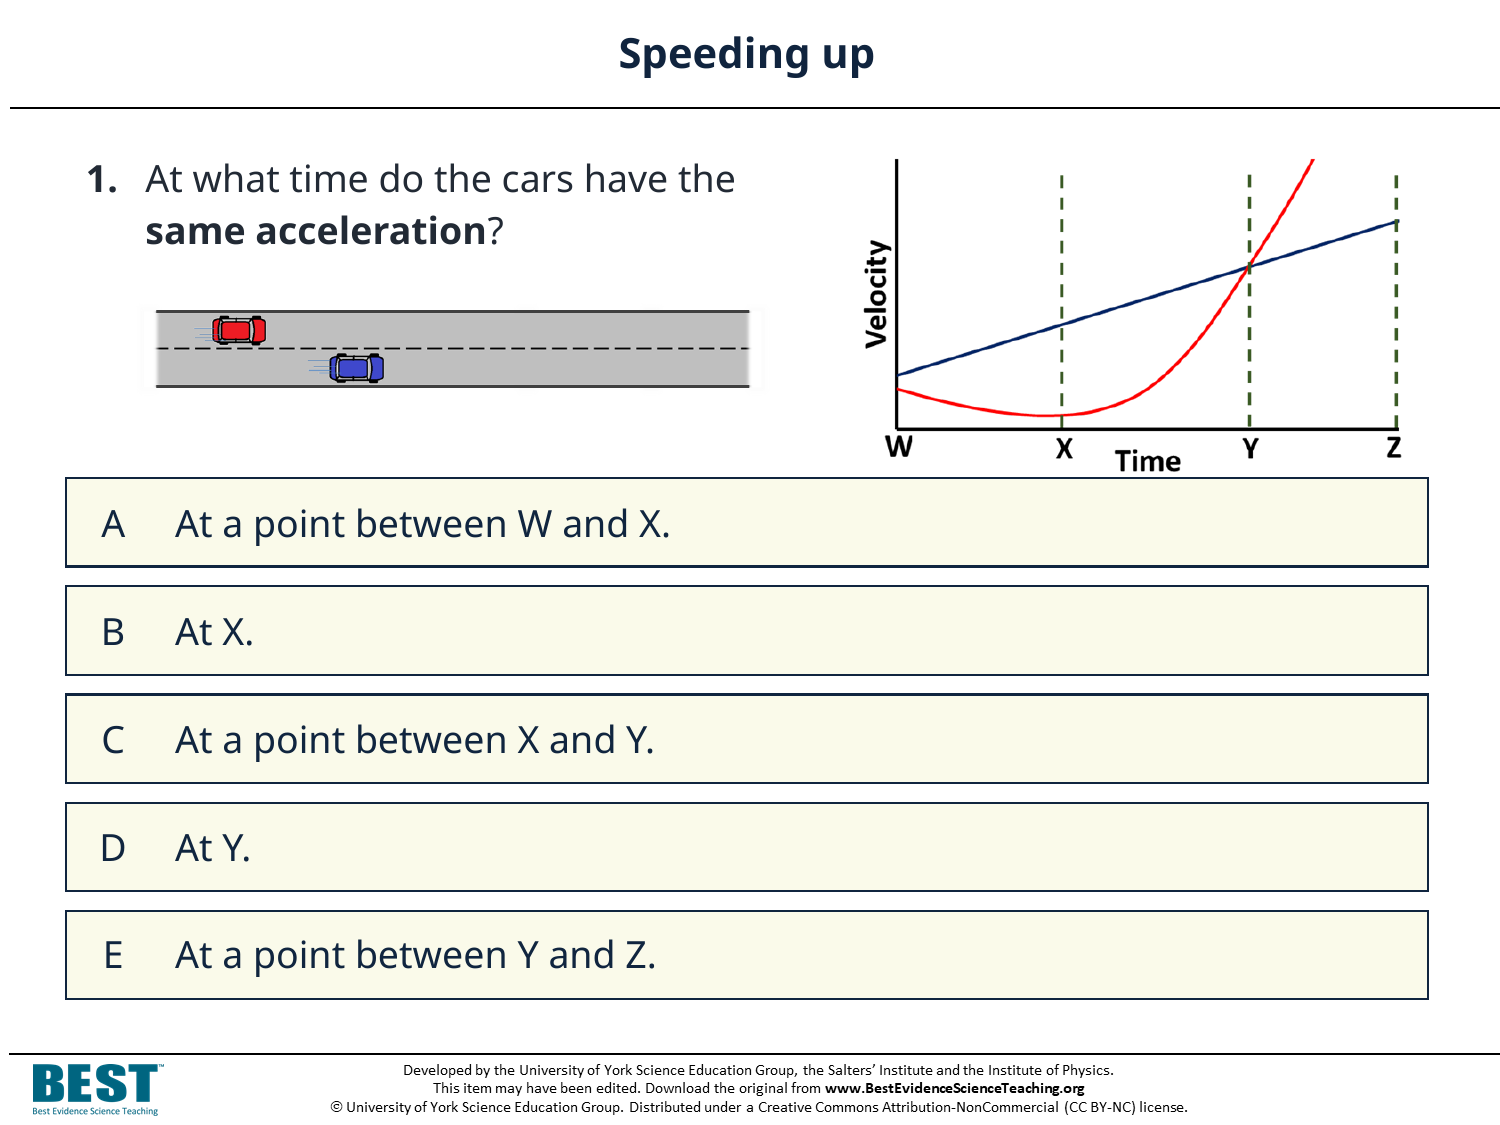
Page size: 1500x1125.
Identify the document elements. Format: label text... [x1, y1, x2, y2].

picture [9, 107, 1500, 1125]
text_box Speeding up [23, 4, 1471, 99]
